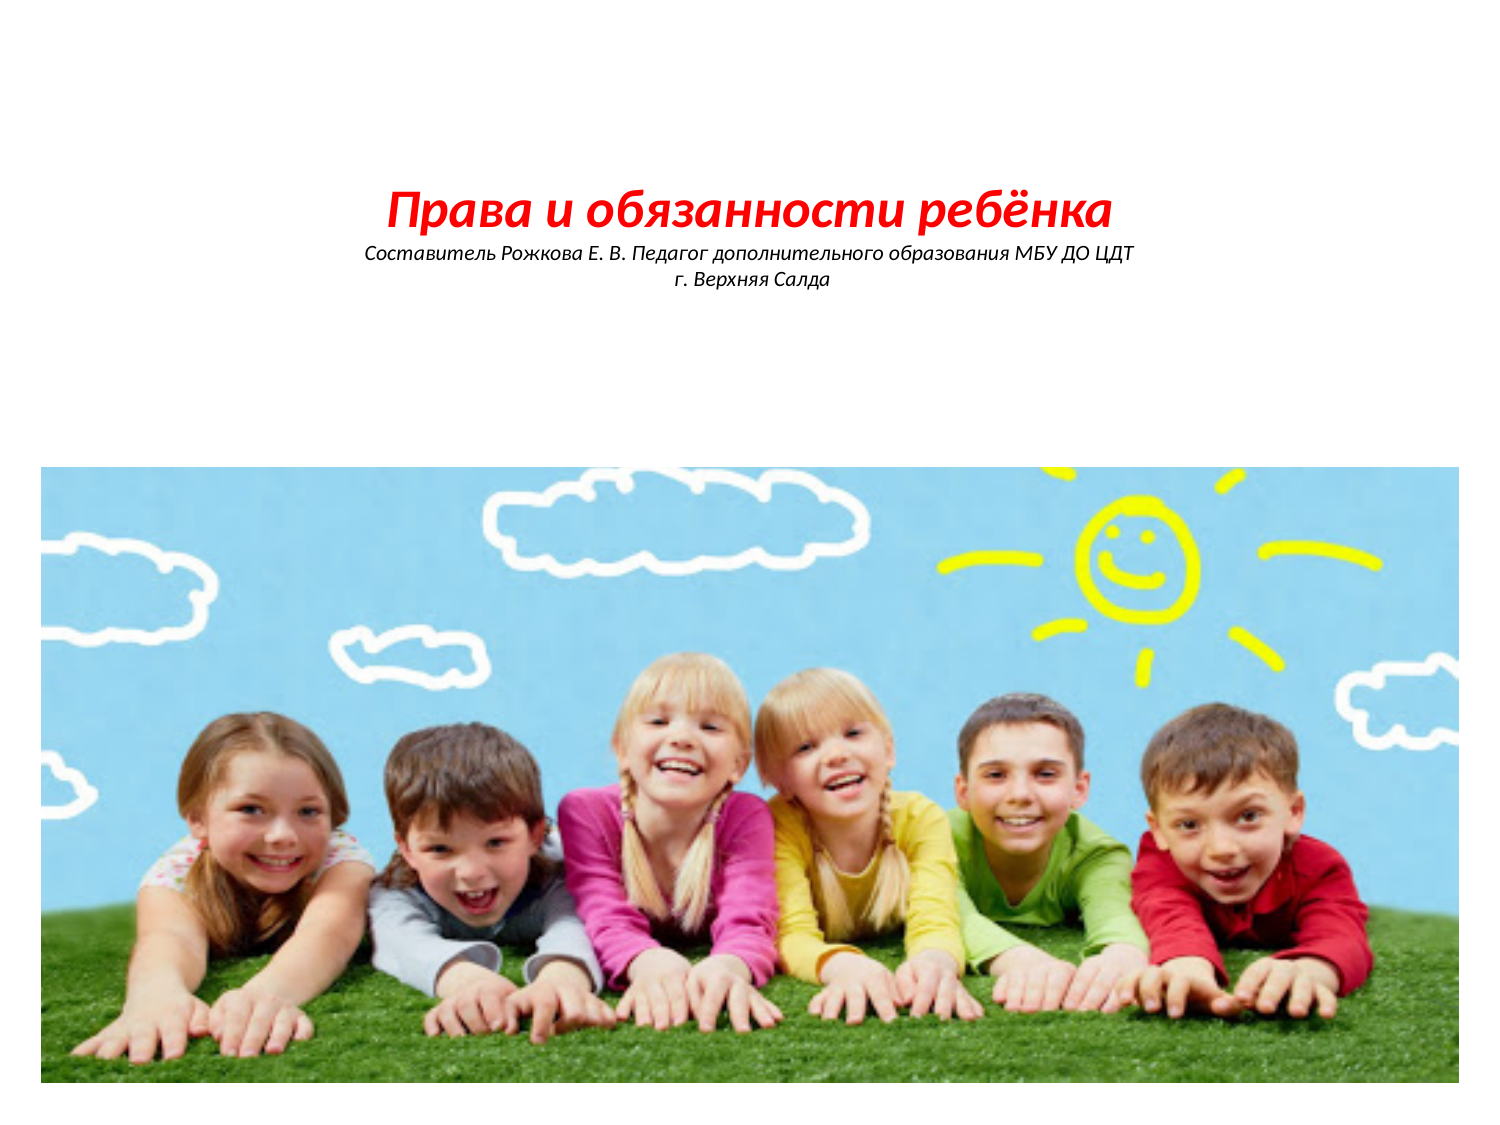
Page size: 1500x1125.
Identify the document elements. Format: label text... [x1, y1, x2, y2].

title Права и обязанности ребёнка Составитель Рожкова Е. В. Педагог дополнительного образования МБУ ДО ЦДТ г. Верхняя Салда [74, 77, 1426, 386]
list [40, 467, 1460, 1083]
